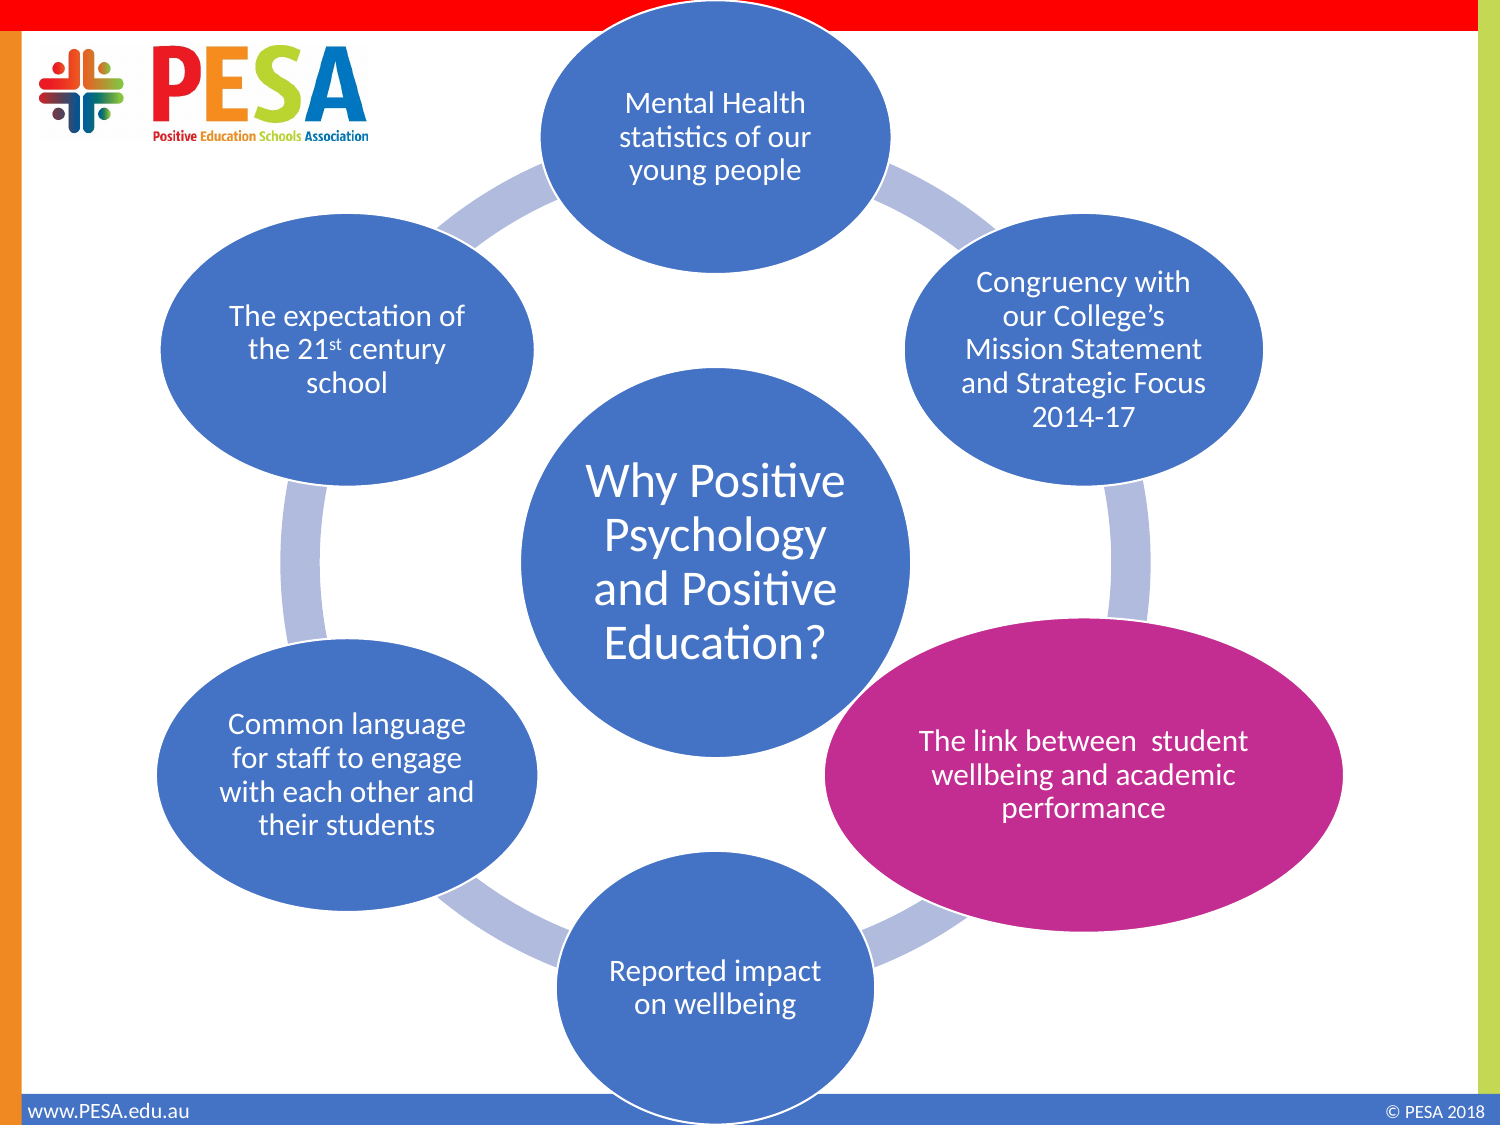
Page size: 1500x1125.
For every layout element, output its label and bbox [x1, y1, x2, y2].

text_box [0, 0, 1500, 1125]
